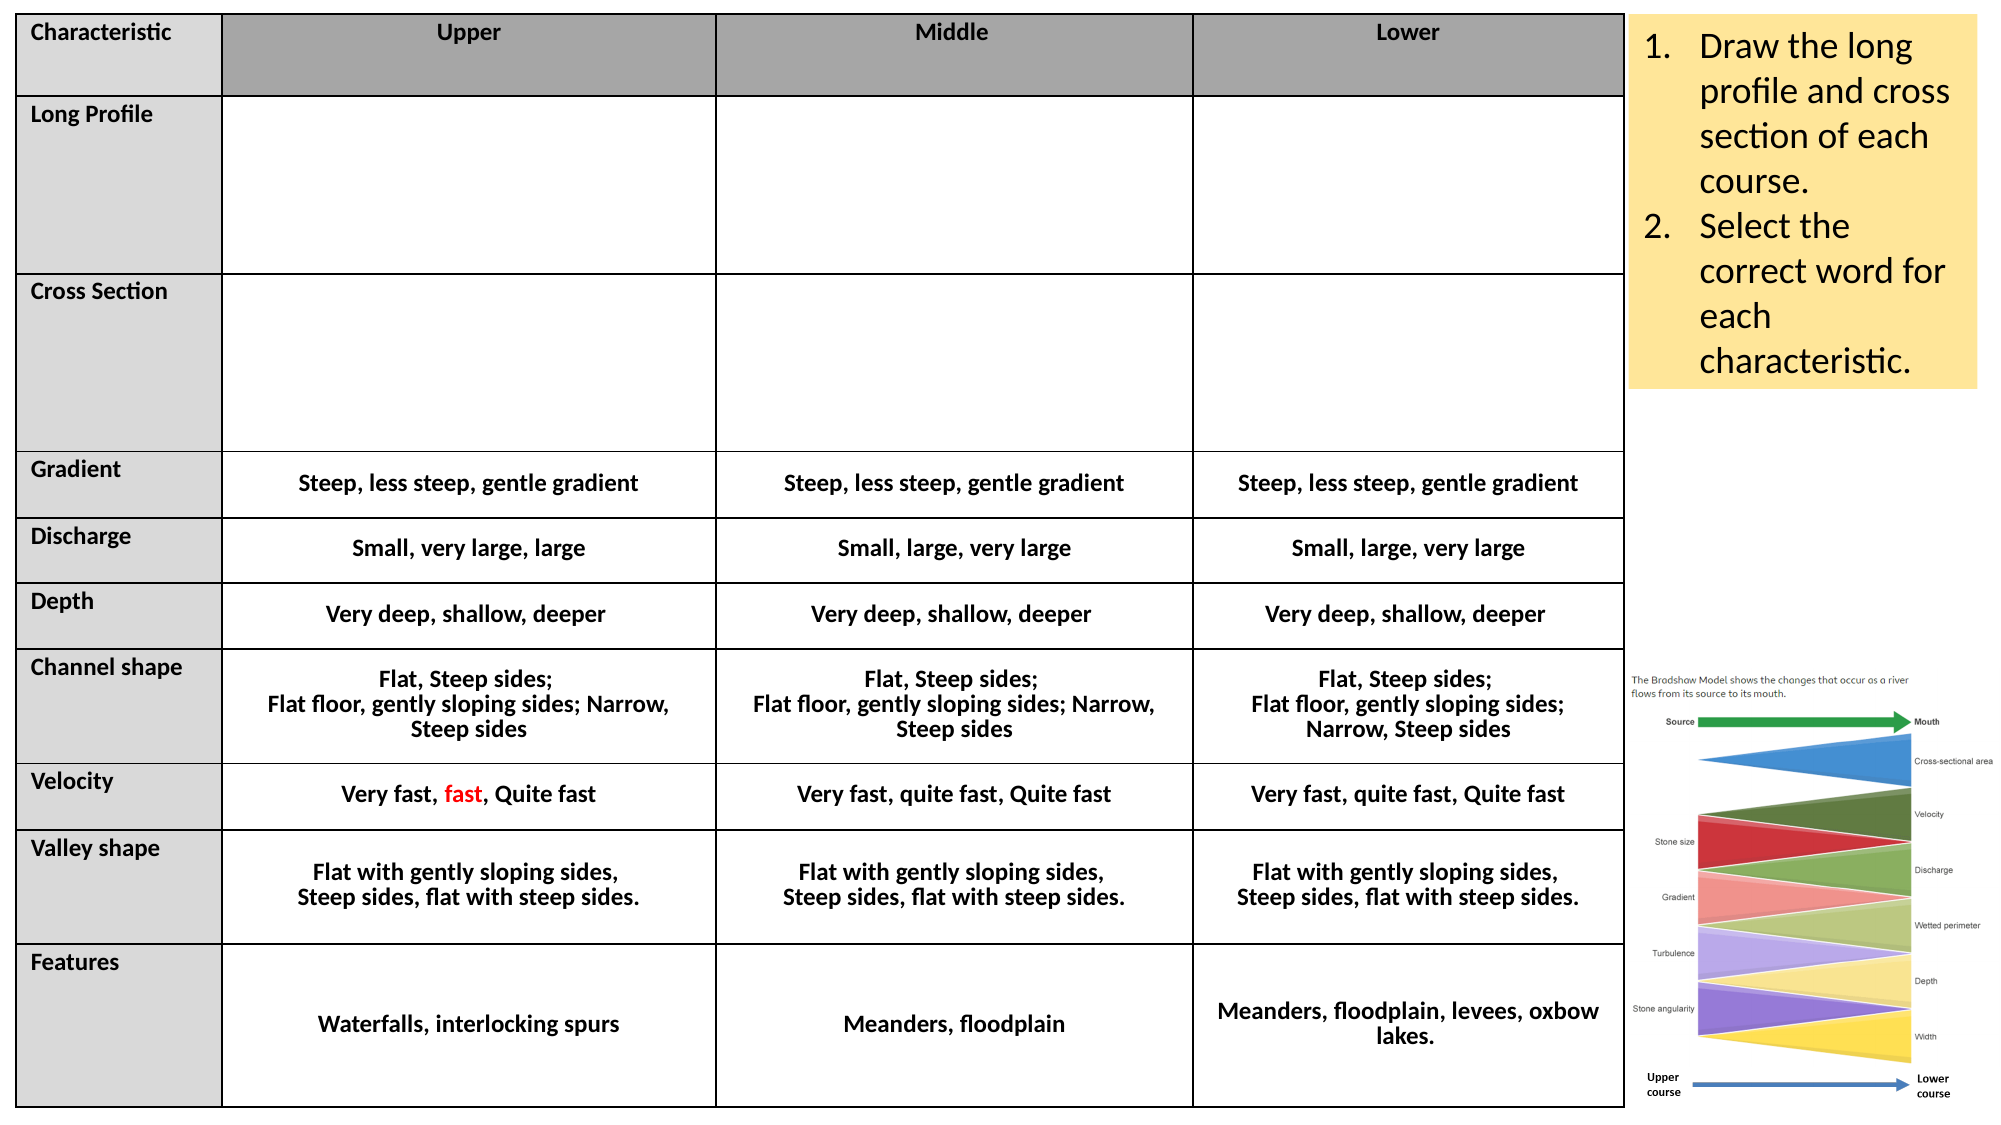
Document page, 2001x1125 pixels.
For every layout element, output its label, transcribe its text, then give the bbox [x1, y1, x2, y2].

table_cell Small, large, very large [717, 519, 1192, 582]
table_cell Velocity [17, 764, 221, 829]
table_cell Flat with gently sloping sides, Steep sides, flat with steep sides. [717, 831, 1192, 943]
table_cell [1194, 275, 1623, 451]
table_cell Steep, less steep, gentle gradient [223, 452, 715, 517]
table_cell Flat with gently sloping sides, Steep sides, flat with steep sides. [223, 831, 715, 943]
table_cell Small, large, very large [1194, 519, 1623, 582]
table_cell Flat, Steep sides; Flat floor, gently sloping sides; Narrow, Steep sides [1194, 650, 1623, 763]
table_cell Flat, Steep sides; Flat floor, gently sloping sides; Narrow, Steep sides [717, 650, 1192, 763]
table_cell Steep, less steep, gentle gradient [717, 452, 1192, 517]
table_cell Valley shape [17, 831, 221, 943]
table_cell Meanders, floodplain, levees, oxbow lakes. [1194, 945, 1623, 1106]
table_cell Very deep, shallow, deeper [1194, 584, 1623, 648]
table_cell Very deep, shallow, deeper [717, 584, 1192, 648]
table_cell Very deep, shallow, deeper [223, 584, 715, 648]
table_cell Long Profile [17, 97, 221, 273]
table_cell Discharge [17, 519, 221, 582]
table_cell Waterfalls, interlocking spurs [223, 945, 715, 1106]
table_cell [223, 97, 715, 273]
table_cell Very fast, quite fast, Quite fast [717, 764, 1192, 829]
table_cell [717, 275, 1192, 451]
table_cell [223, 275, 715, 451]
table_header Lower [1194, 15, 1623, 95]
table_cell Flat, Steep sides; Flat floor, gently sloping sides; Narrow, Steep sides [223, 650, 715, 763]
table_cell Gradient [17, 452, 221, 517]
table_cell Steep, less steep, gentle gradient [1194, 452, 1623, 517]
table_cell [717, 97, 1192, 273]
text_box Draw the long profile and cross section of each course. Select the correct word for each characteristic. [1628, 14, 1978, 389]
table_cell Very fast, quite fast, Quite fast [1194, 764, 1623, 829]
table_header Upper [223, 15, 715, 95]
table_cell [1194, 97, 1623, 273]
table_cell Flat with gently sloping sides, Steep sides, flat with steep sides. [1194, 831, 1623, 943]
table_cell Features [17, 945, 221, 1106]
table_header Characteristic [17, 15, 221, 95]
table_cell Meanders, floodplain [717, 945, 1192, 1106]
table_cell Very fast, fast, Quite fast [223, 764, 715, 829]
table_cell Channel shape [17, 650, 221, 763]
table_header Middle [717, 15, 1192, 95]
table_cell Cross Section [17, 275, 221, 451]
table_cell Small, very large, large [223, 519, 715, 582]
picture [1628, 668, 2000, 1108]
table_cell Depth [17, 584, 221, 648]
